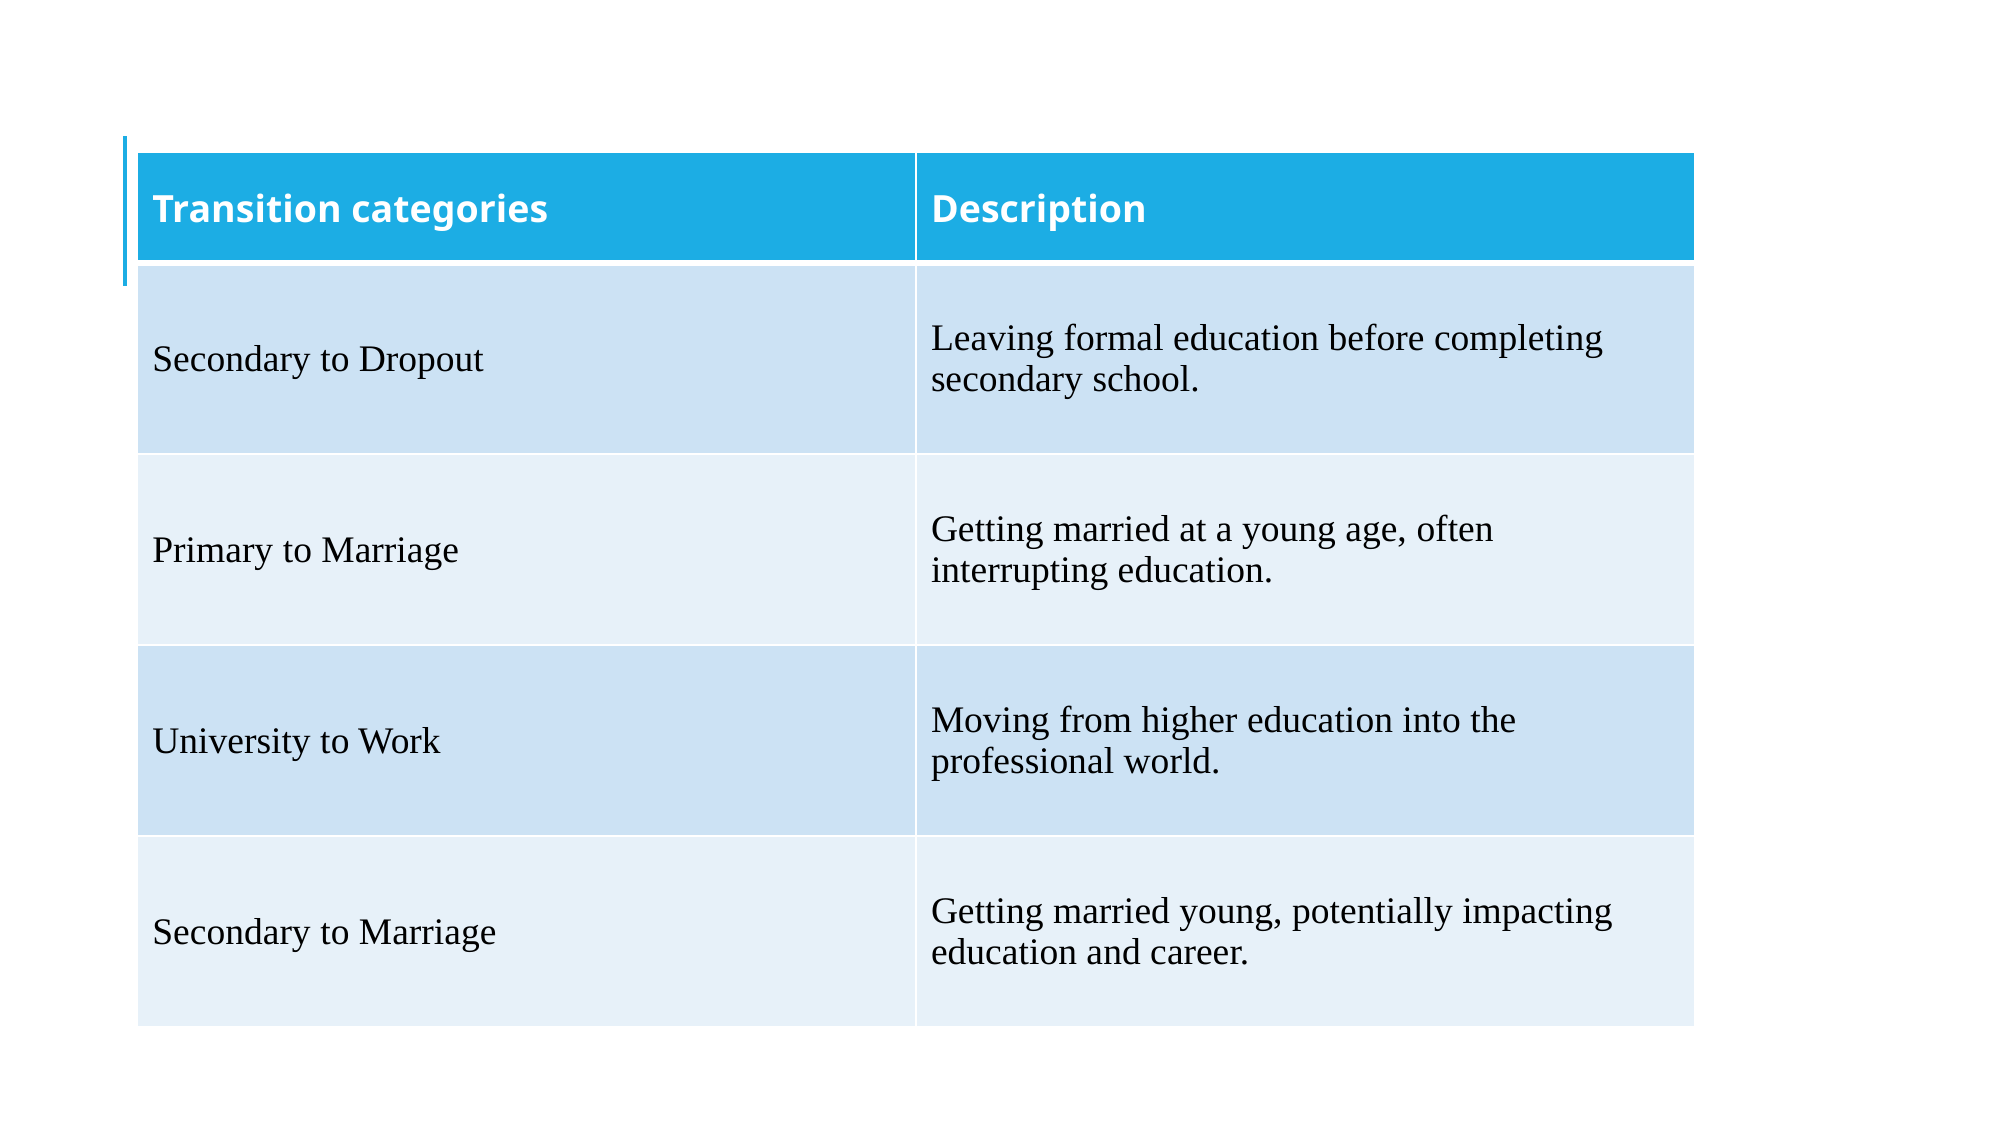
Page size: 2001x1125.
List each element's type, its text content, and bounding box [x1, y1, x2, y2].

table_cell Secondary to Marriage [138, 837, 915, 1026]
table_cell Leaving formal education before completing secondary school. [917, 266, 1694, 453]
table_cell Getting married at a young age, often interrupting education. [917, 455, 1694, 644]
table_header Transition categories [138, 153, 915, 260]
table_cell Moving from higher education into the professional world. [917, 646, 1694, 835]
table_cell Primary to Marriage [138, 455, 915, 644]
table_cell Getting married young, potentially impacting education and career. [917, 837, 1694, 1026]
table_cell Secondary to Dropout [138, 266, 915, 453]
table_header Description [917, 153, 1694, 260]
table_cell University to Work [138, 646, 915, 835]
